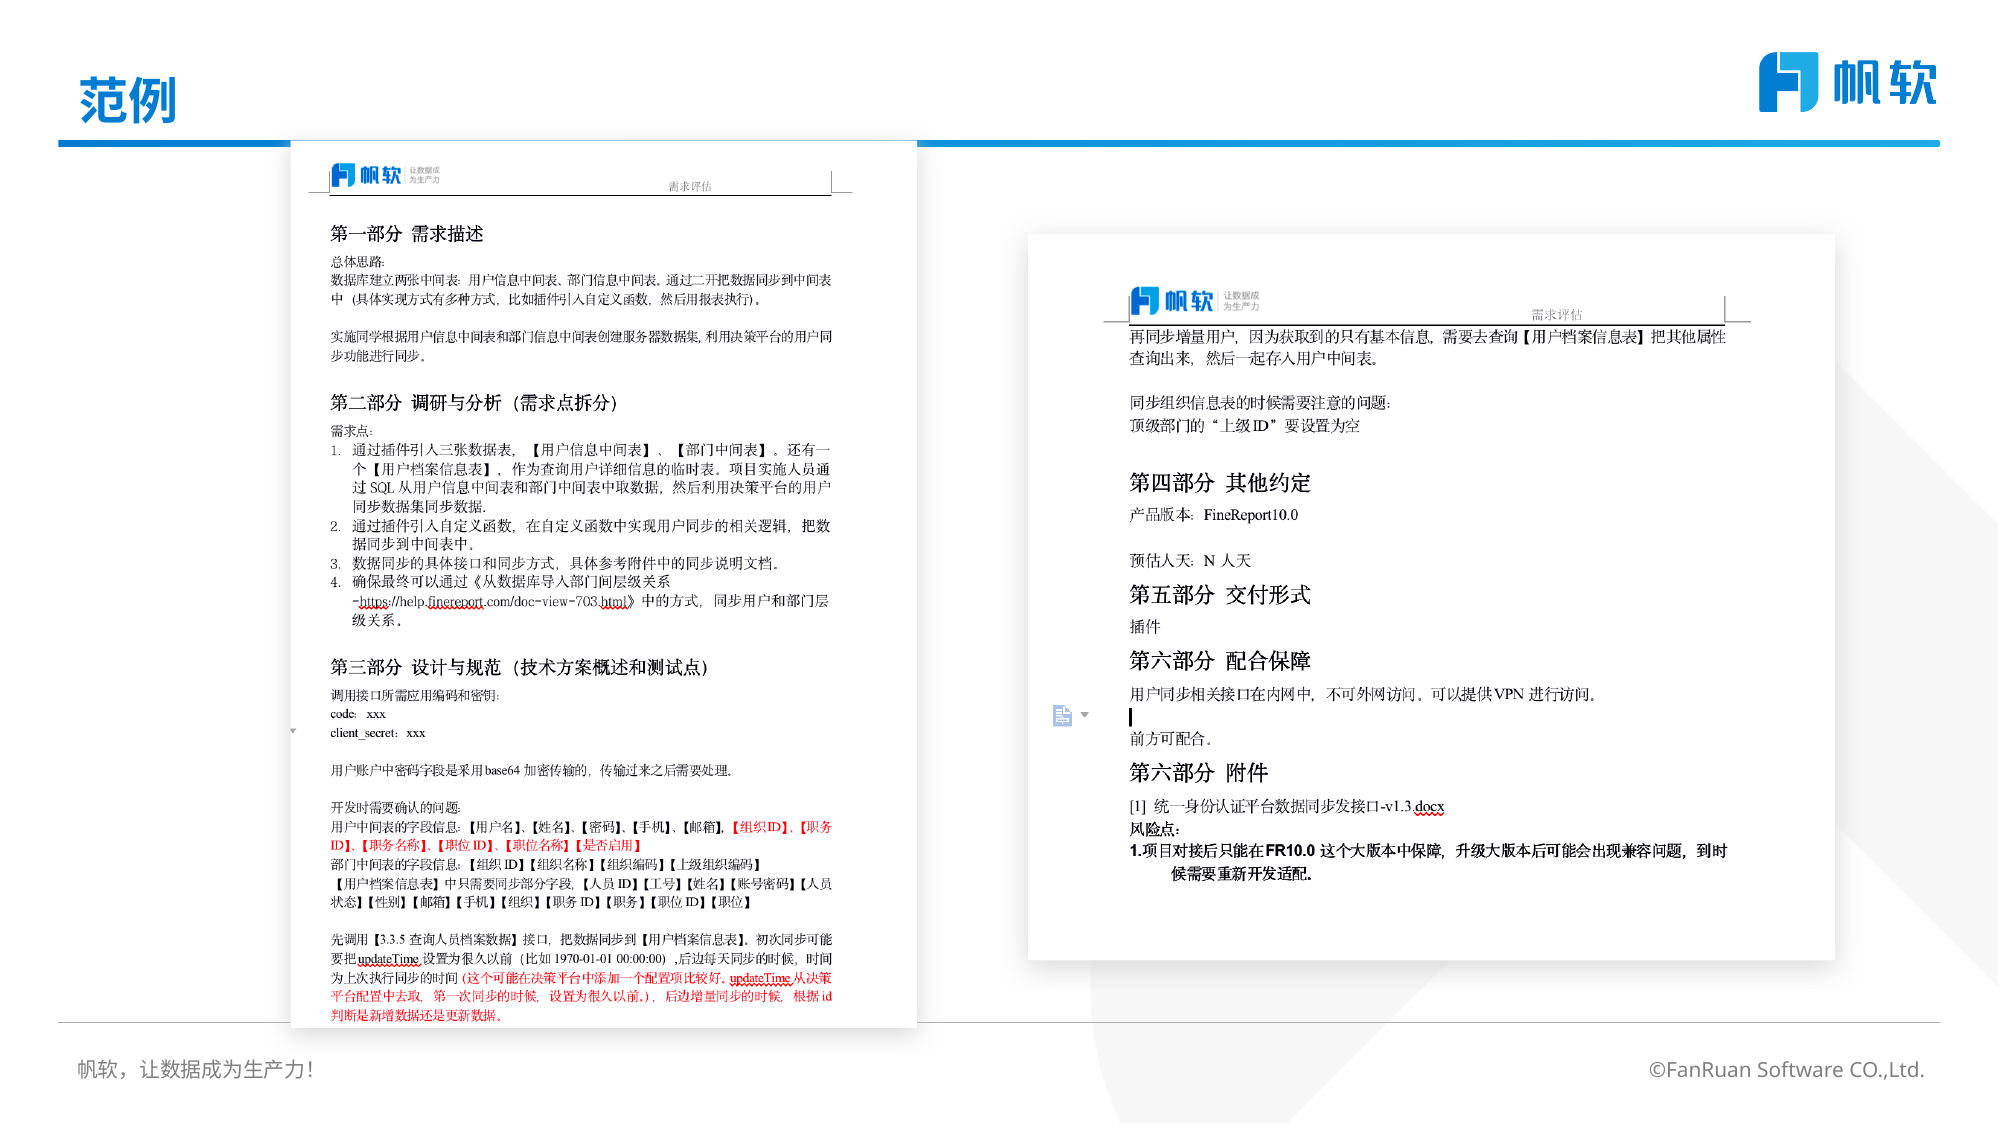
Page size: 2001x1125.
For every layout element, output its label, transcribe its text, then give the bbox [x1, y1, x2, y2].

title 范例 [63, 67, 1696, 139]
picture [0, 0, 1999, 1125]
